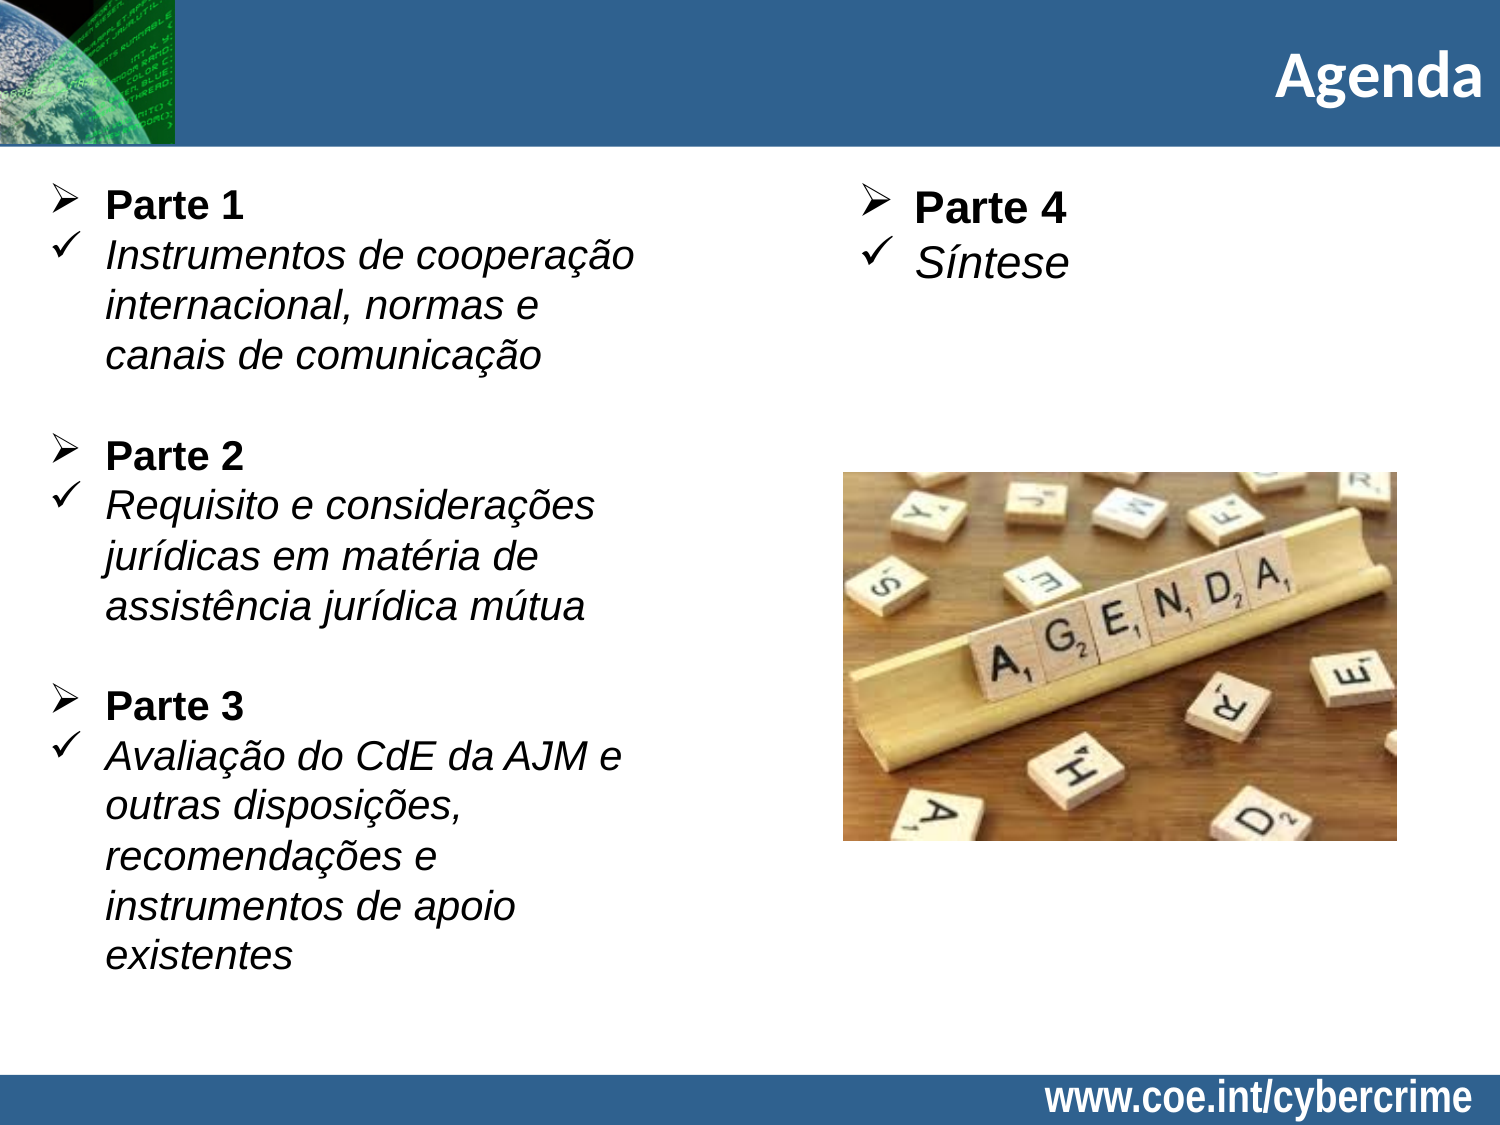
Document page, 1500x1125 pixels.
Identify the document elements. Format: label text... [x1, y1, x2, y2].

picture [843, 472, 1397, 841]
text_box Parte 4 Síntese [843, 170, 1500, 351]
text_box [0, 1073, 1030, 1125]
text_box Agenda [177, 0, 1500, 149]
picture [0, 0, 175, 144]
text_box www.coe.int/cybercrime [1030, 1059, 1500, 1125]
text_box Parte 1 Instrumentos de cooperação internacional, normas e canais de comunicação Parte 2 Requisito e considerações jurídicas em matéria de assistência jurídica mútua Parte 3 Avaliação do CdE da AJM e outras disposições, recomendações e instrumentos de apoio existentes [34, 170, 657, 986]
